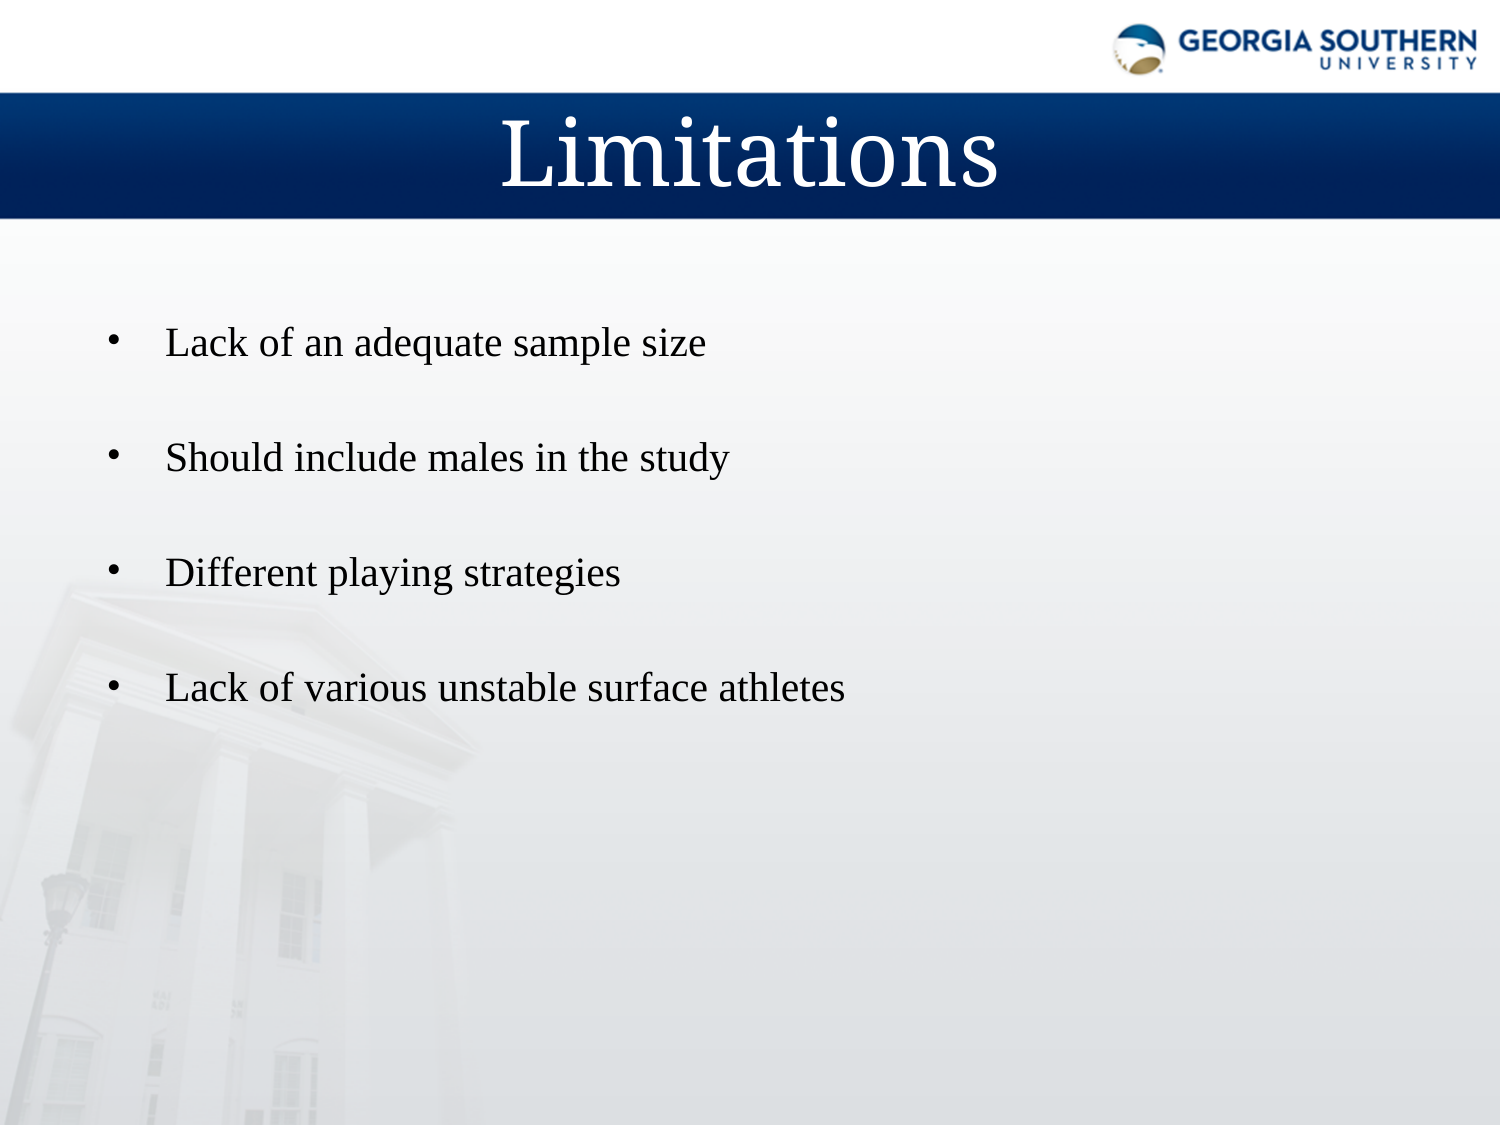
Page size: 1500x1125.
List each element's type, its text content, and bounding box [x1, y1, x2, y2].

title Limitations [75, 56, 1425, 244]
list Lack of an adequate sample size Should include males in the study Different playing strategies Lack of various unstable surface athletes [75, 262, 1425, 1005]
picture [0, 0, 1500, 1125]
